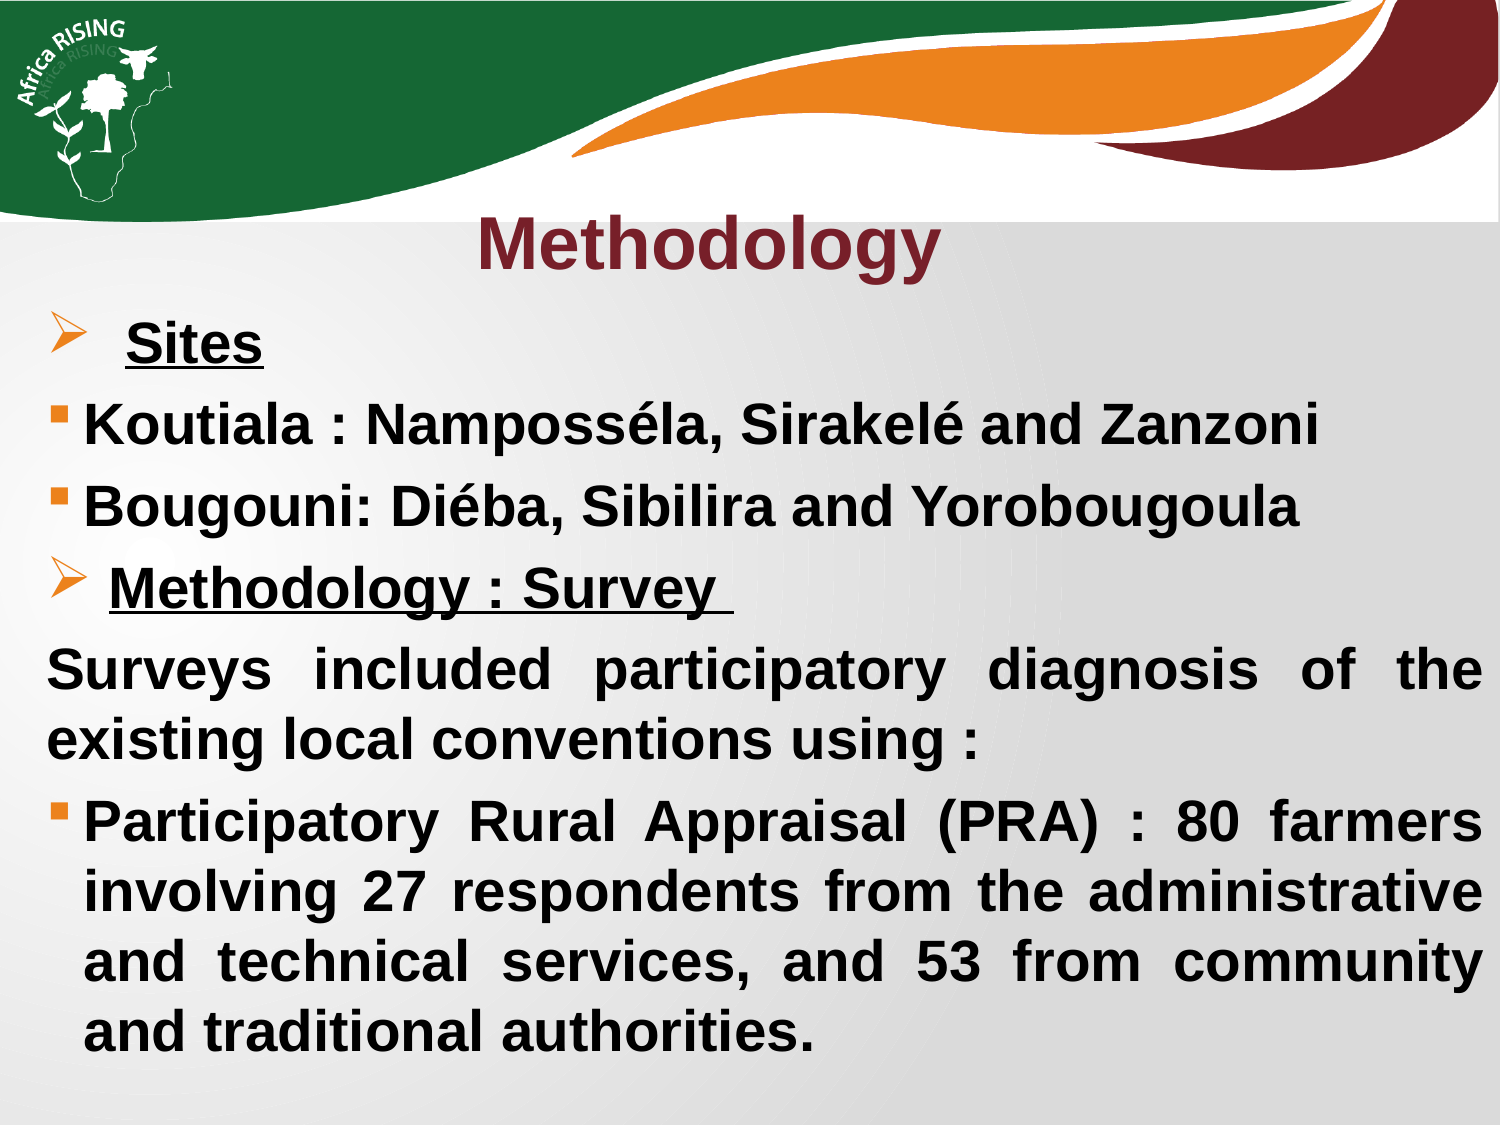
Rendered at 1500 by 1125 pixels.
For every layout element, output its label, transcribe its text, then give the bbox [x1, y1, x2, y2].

list Methodology [75, 187, 1325, 313]
list Sites Koutiala : Namposséla, Sirakelé and Zanzoni Bougouni: Diéba, Sibilira and Yorobougoula Methodology : Survey Surveys included participatory diagnosis of the existing local conventions using : Participatory Rural Appraisal (PRA) : 80 farmers involving 27 respondents from the administrative and technical services, and 53 from community and traditional authorities. [12, 262, 1500, 1125]
picture [0, 0, 1499, 222]
